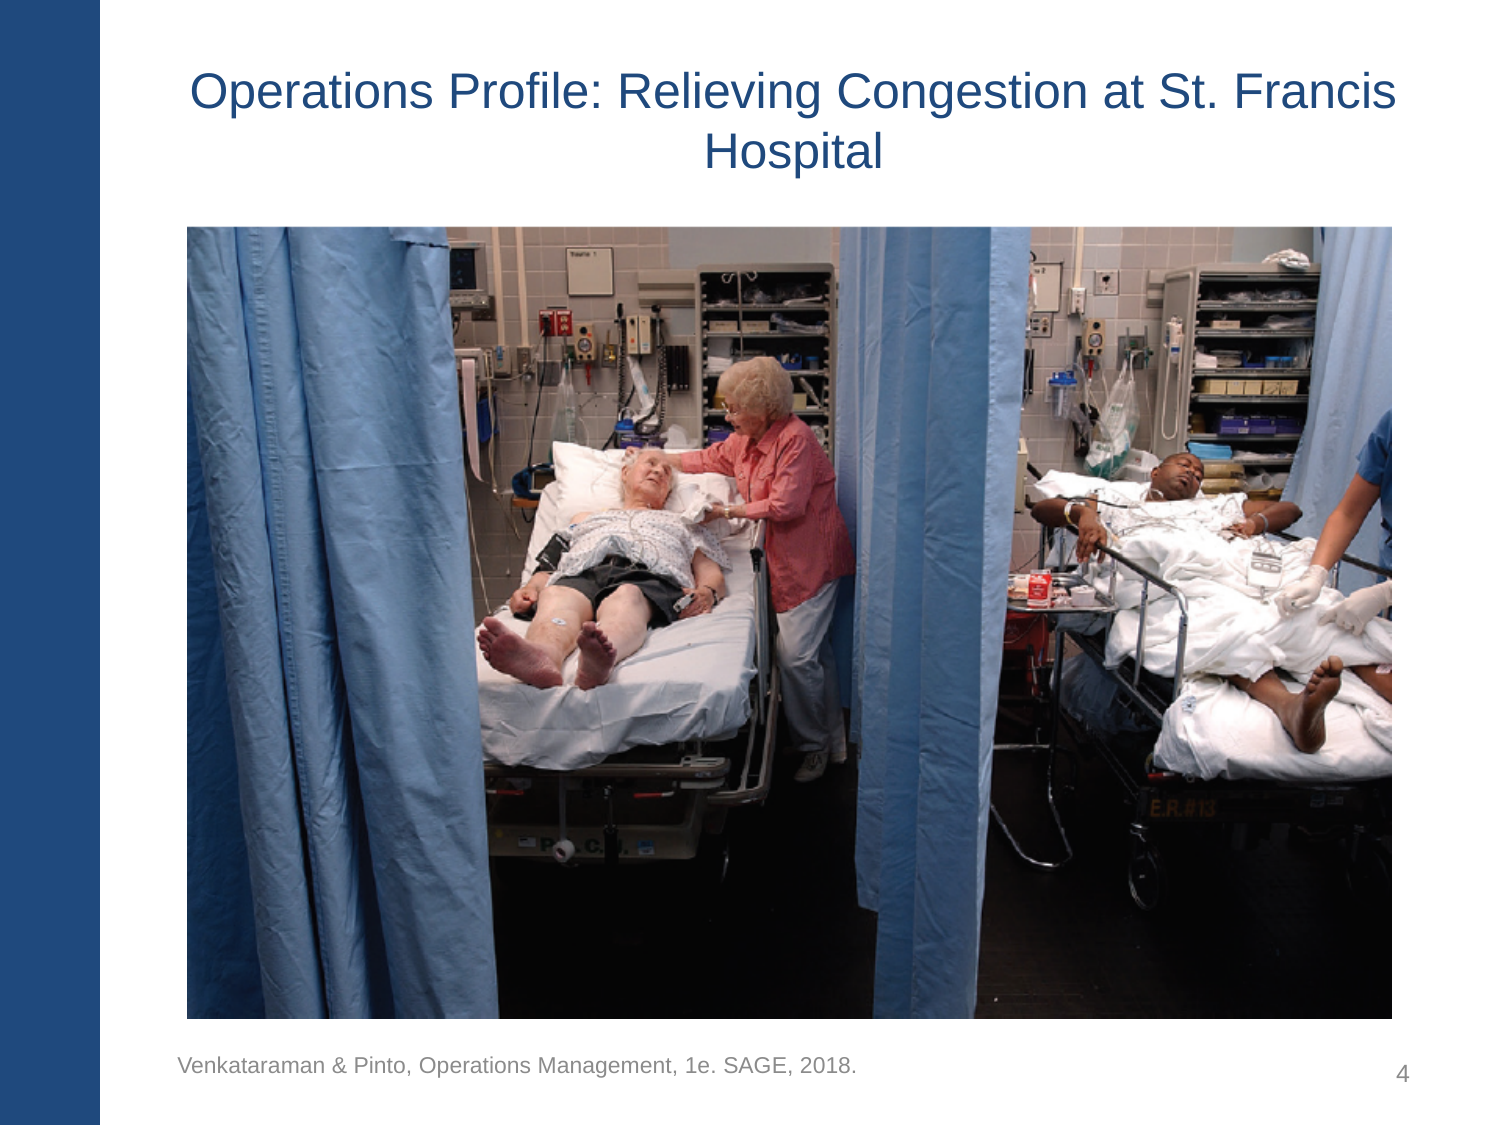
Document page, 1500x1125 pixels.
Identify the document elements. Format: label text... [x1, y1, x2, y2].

slide_number 4 [1350, 1042, 1425, 1103]
title Operations Profile: Relieving Congestion at St. Francis Hospital [162, 37, 1425, 200]
footer Venkataraman & Pinto, Operations Management, 1e. SAGE, 2018. [162, 1042, 1313, 1103]
picture [187, 224, 1392, 1019]
